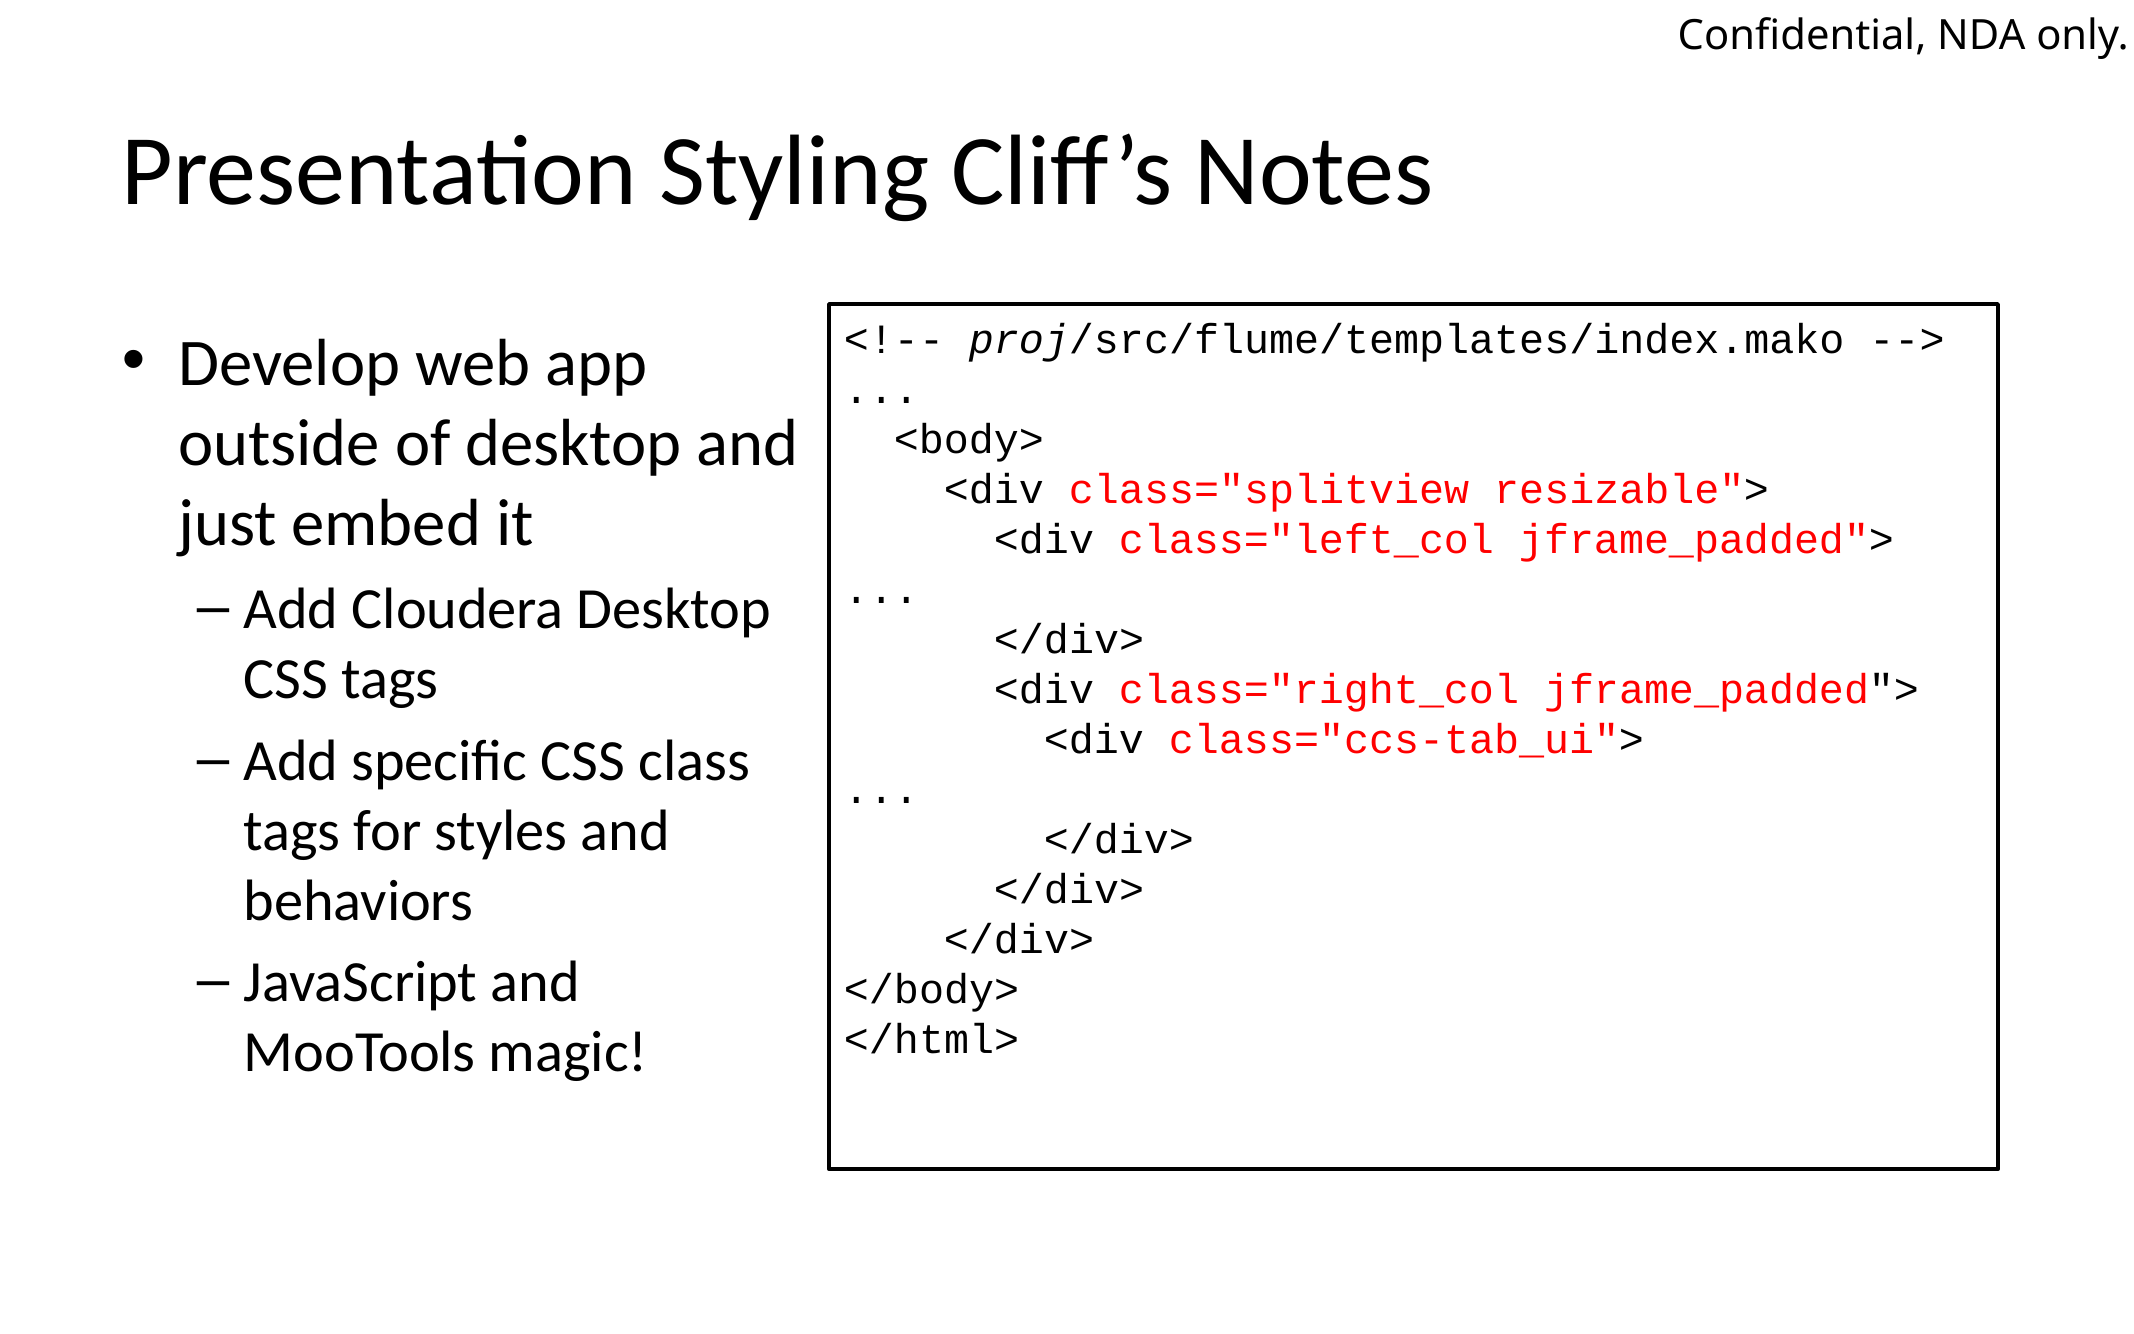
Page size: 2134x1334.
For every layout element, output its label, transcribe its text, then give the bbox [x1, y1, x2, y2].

title Presentation Styling Cliff’s Notes [106, 53, 2027, 276]
list Develop web app outside of desktop and just embed it Add Cloudera Desktop CSS tags Add specific CSS class tags for styles and behaviors JavaScript and MooTools magic! [106, 311, 830, 1192]
text_box <!-- proj/src/flume/templates/index.mako --> ... <body> <div class="splitview resizable"> <div class="left_col jframe_padded"> ... </div> <div class="right_col jframe_padded"> <div class="ccs-tab_ui"> ... </div> </div> </div> </body> </html> [827, 302, 2000, 1171]
